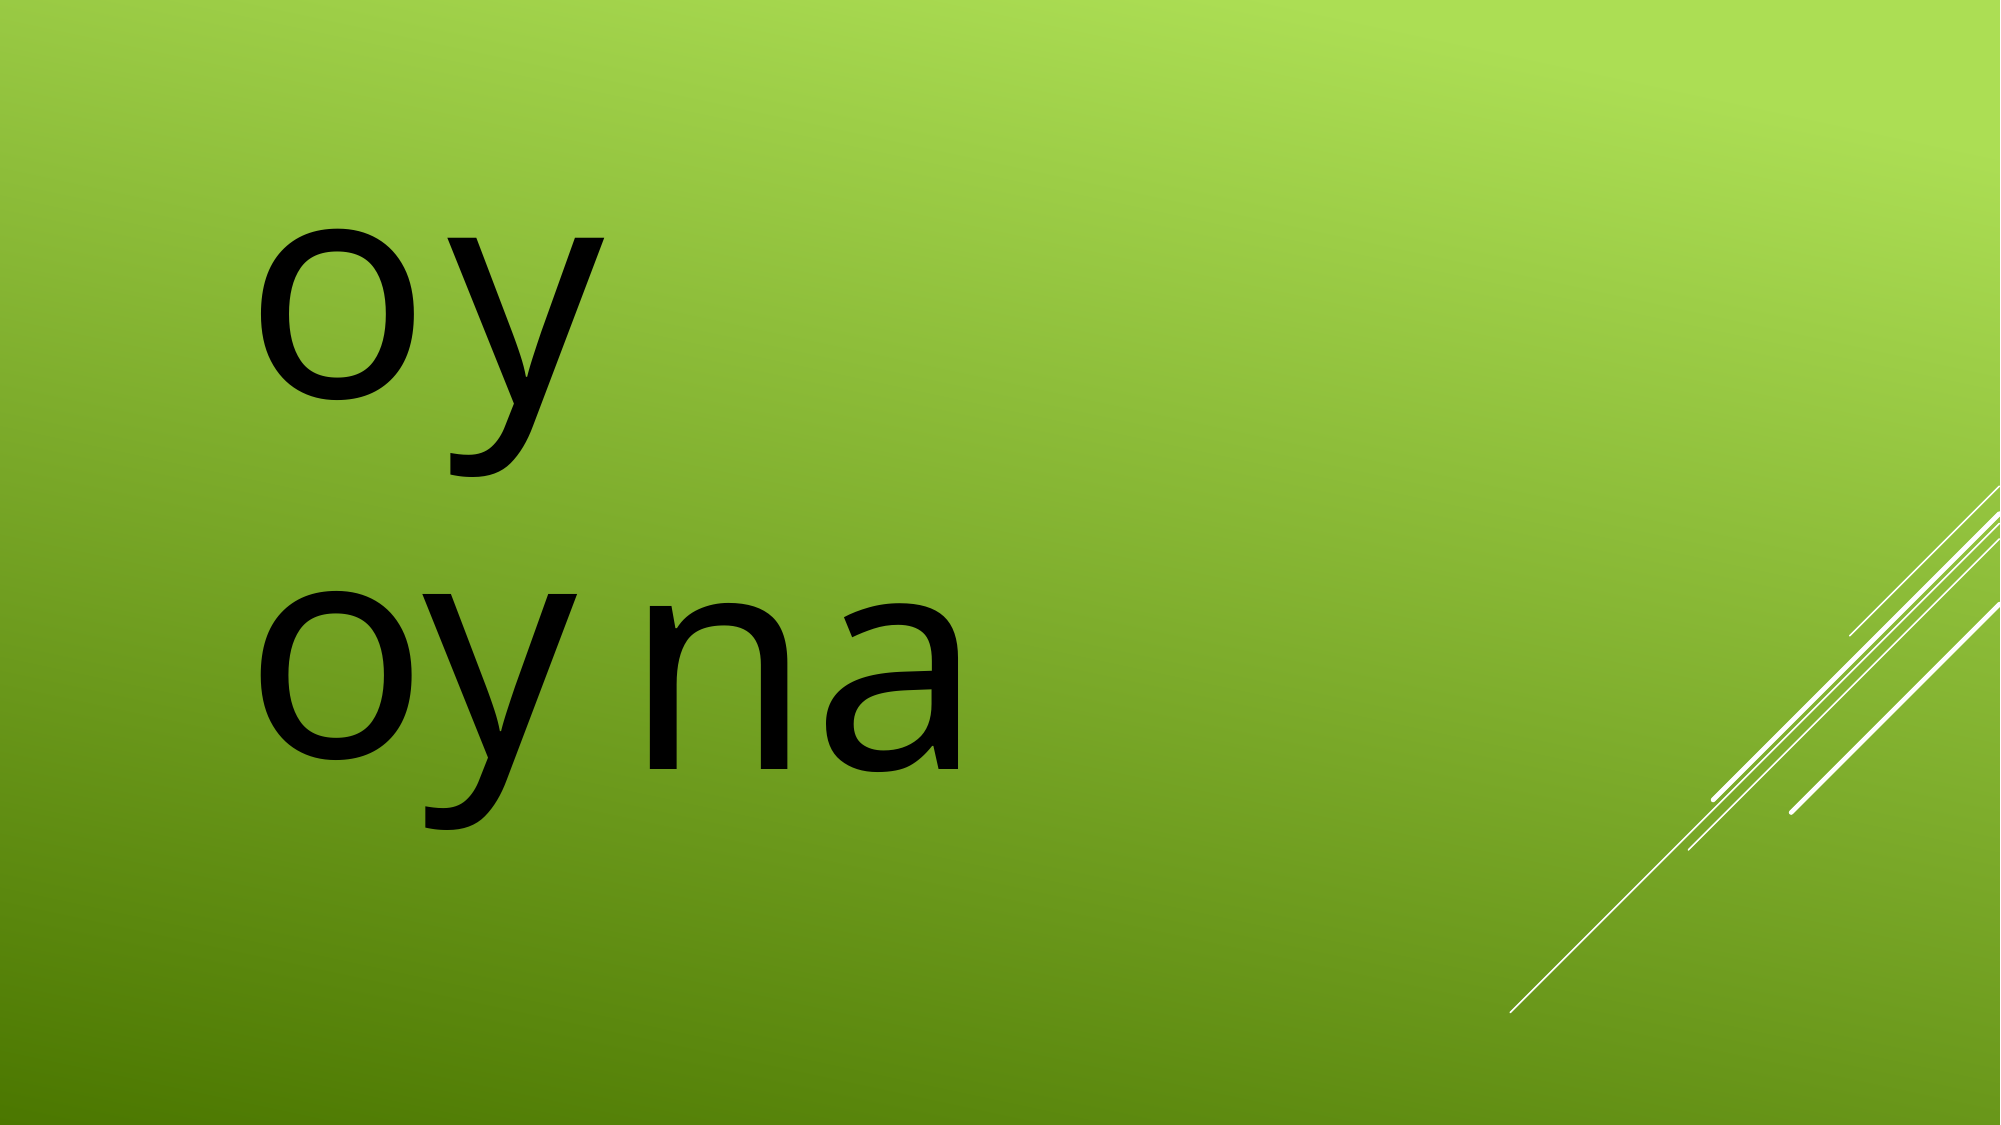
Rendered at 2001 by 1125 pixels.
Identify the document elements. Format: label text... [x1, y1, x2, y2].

text_box oy [229, 443, 635, 829]
text_box o [229, 81, 502, 443]
text_box y [431, 87, 704, 474]
text_box na [609, 455, 1098, 841]
